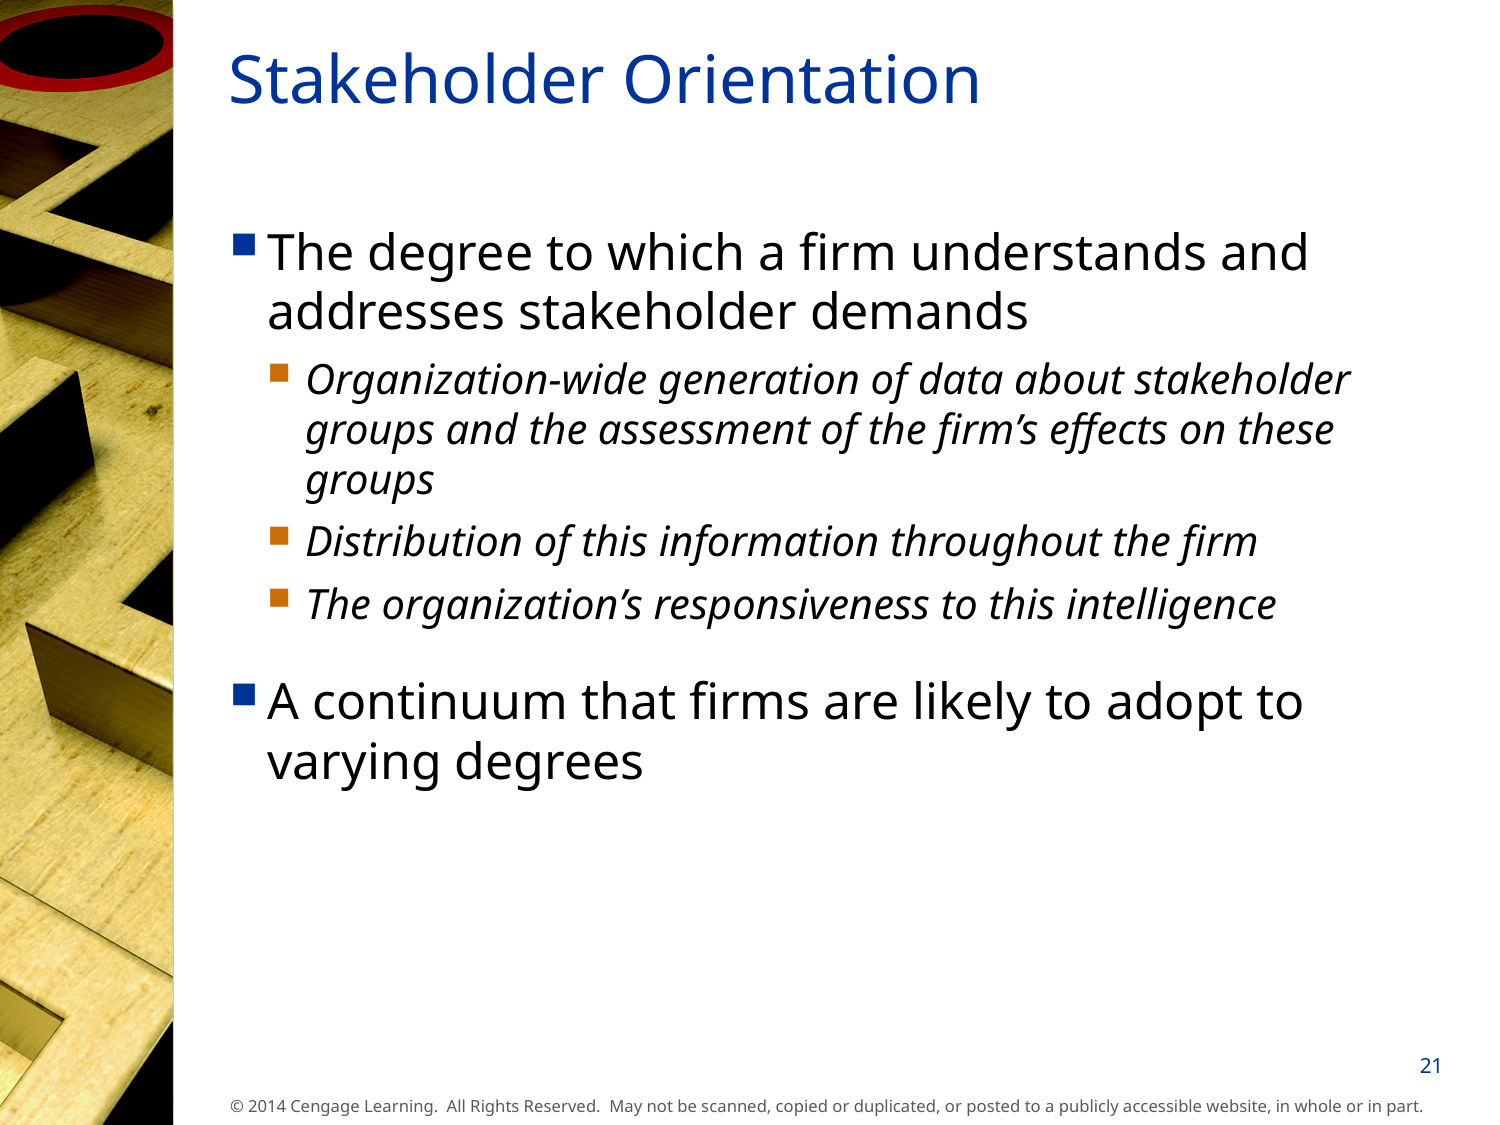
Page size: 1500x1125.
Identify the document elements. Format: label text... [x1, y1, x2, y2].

slide_number 21 [1386, 1037, 1478, 1097]
title Stakeholder Orientation [213, 29, 1454, 213]
list The degree to which a firm understands and addresses stakeholder demands Organization-wide generation of data about stakeholder groups and the assessment of the firm’s effects on these groups Distribution of this information throughout the firm The organization’s responsiveness to this intelligence A continuum that firms are likely to adopt to varying degrees [215, 212, 1478, 981]
picture [0, 0, 174, 1125]
